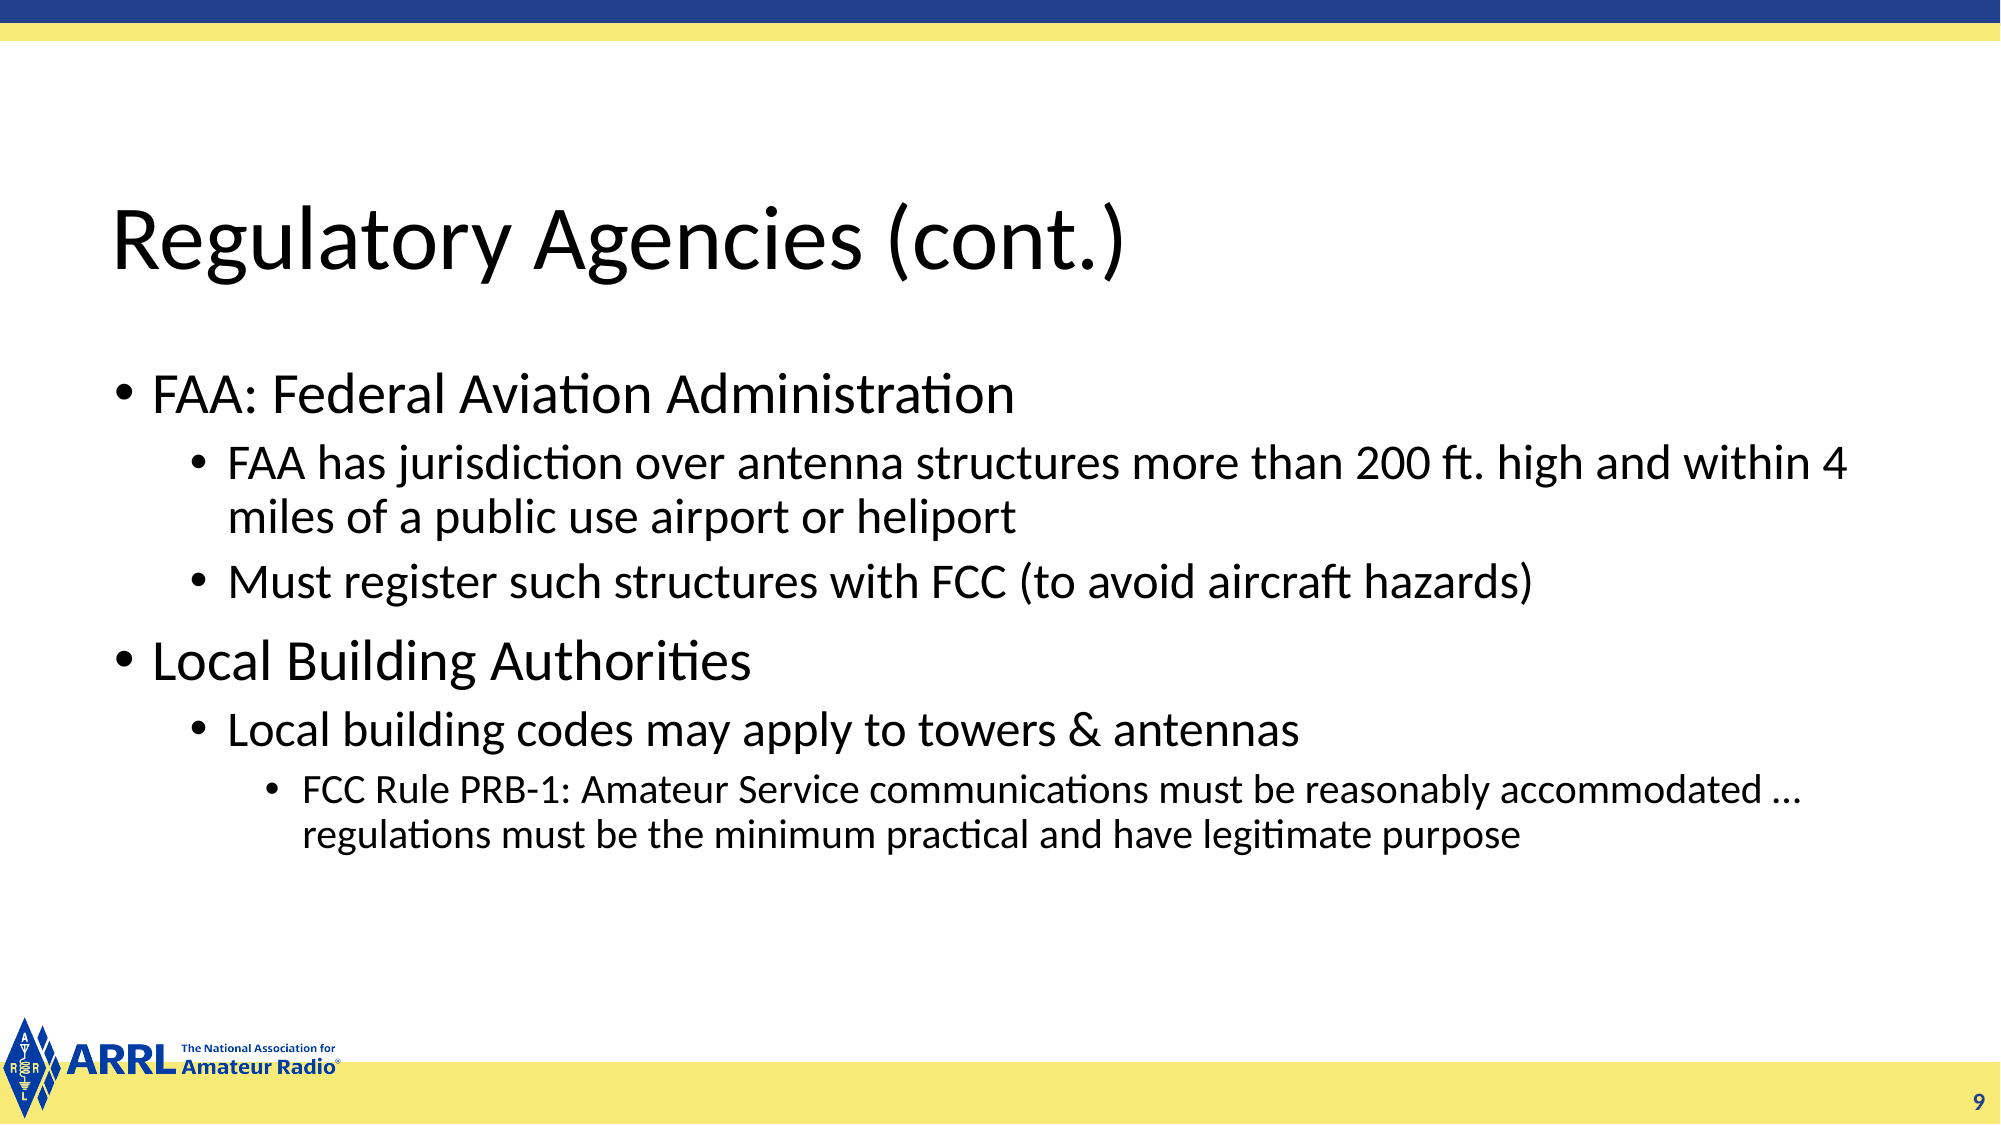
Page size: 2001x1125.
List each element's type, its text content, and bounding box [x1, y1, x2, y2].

list FAA: Federal Aviation Administration FAA has jurisdiction over antenna structures more than 200 ft. high and within 4 miles of a public use airport or heliport Must register such structures with FCC (to avoid aircraft hazards) Local Building Authorities Local building codes may apply to towers & antennas FCC Rule PRB-1: Amateur Service communications must be reasonably accommodated … regulations must be the minimum practical and have legitimate purpose [99, 355, 1900, 1075]
picture [1, 1015, 342, 1121]
title Regulatory Agencies (cont.) [96, 182, 1897, 327]
